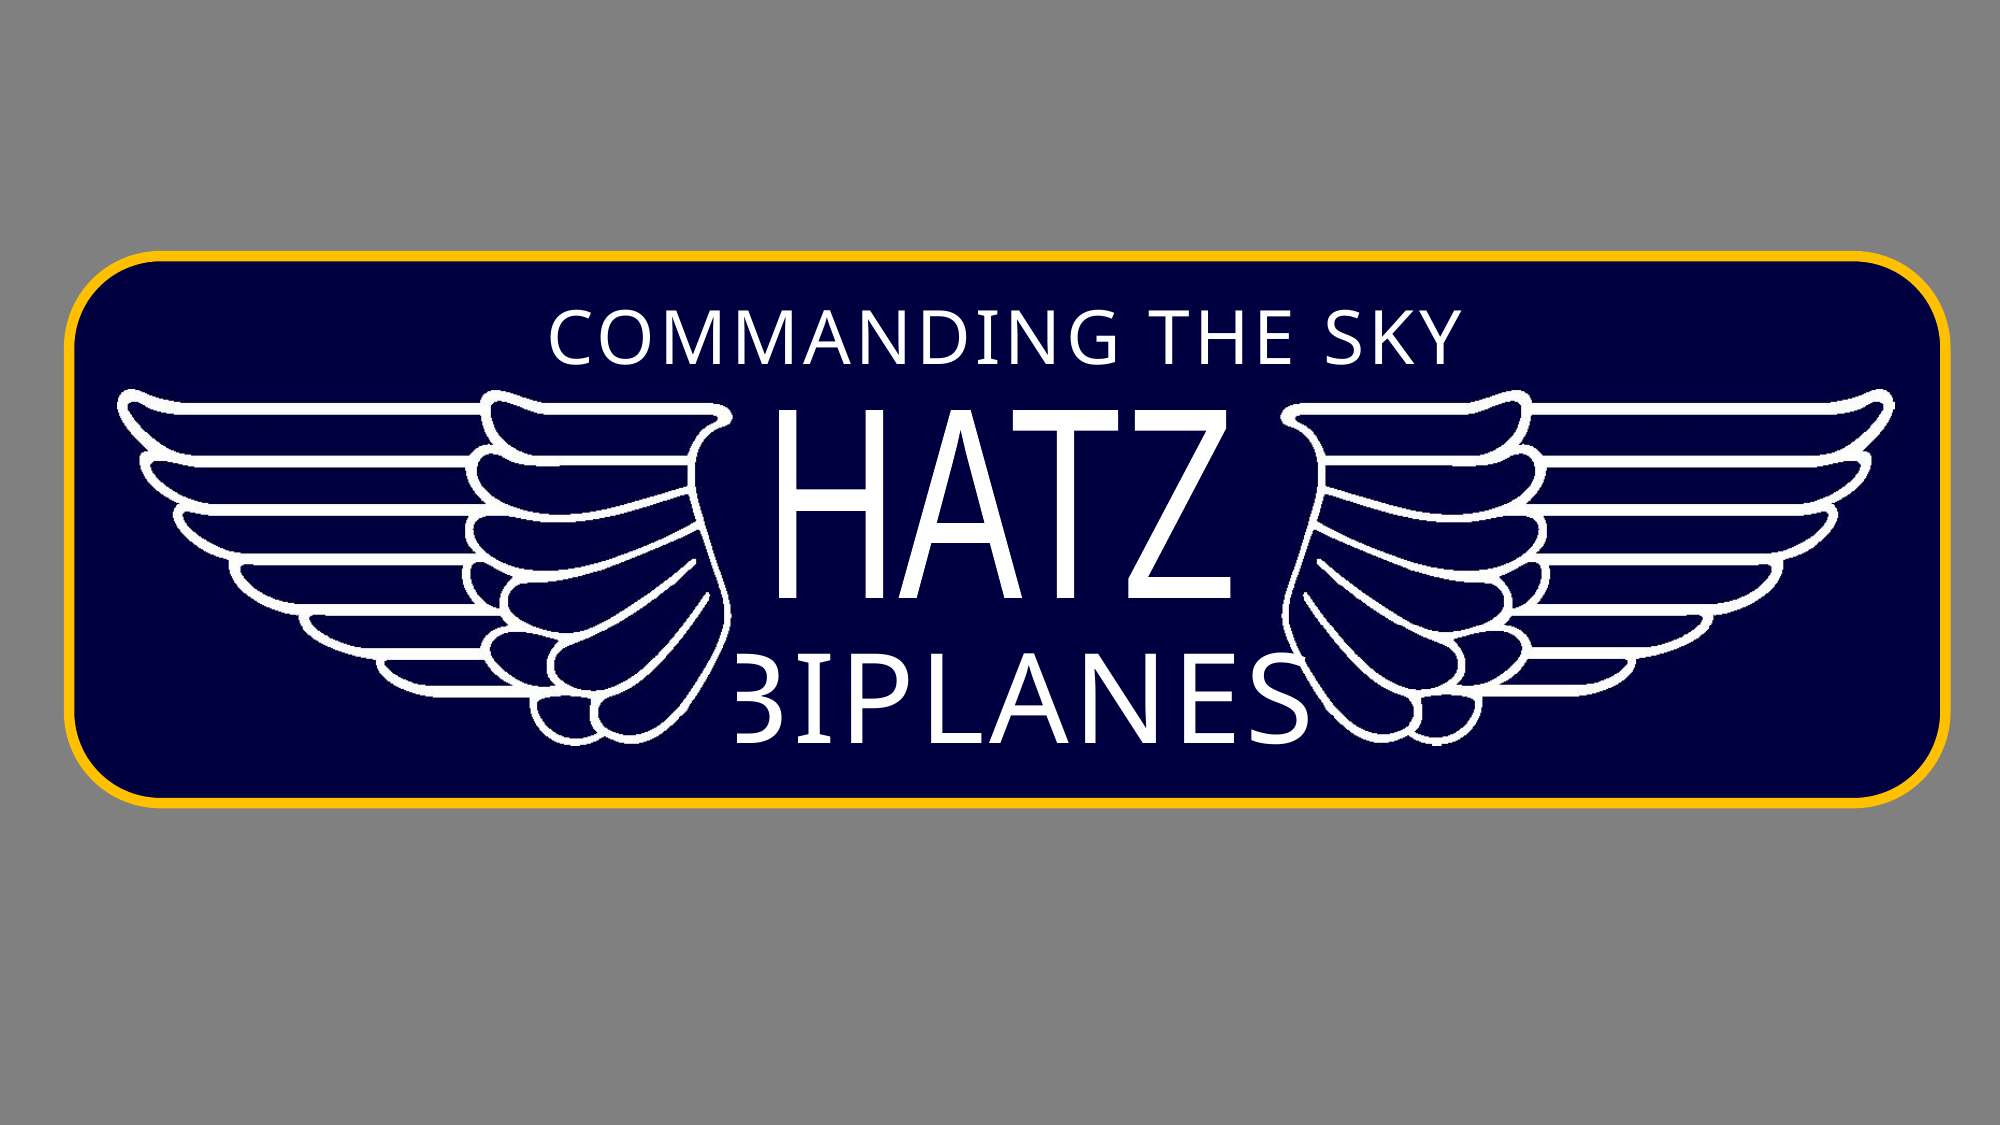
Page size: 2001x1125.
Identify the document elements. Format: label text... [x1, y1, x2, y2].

picture [117, 389, 737, 746]
text_box COMMANDING THE SKY [531, 281, 1478, 387]
picture [1275, 389, 1895, 746]
text_box BIPLANES [693, 610, 1331, 776]
text_box [68, 255, 1947, 805]
